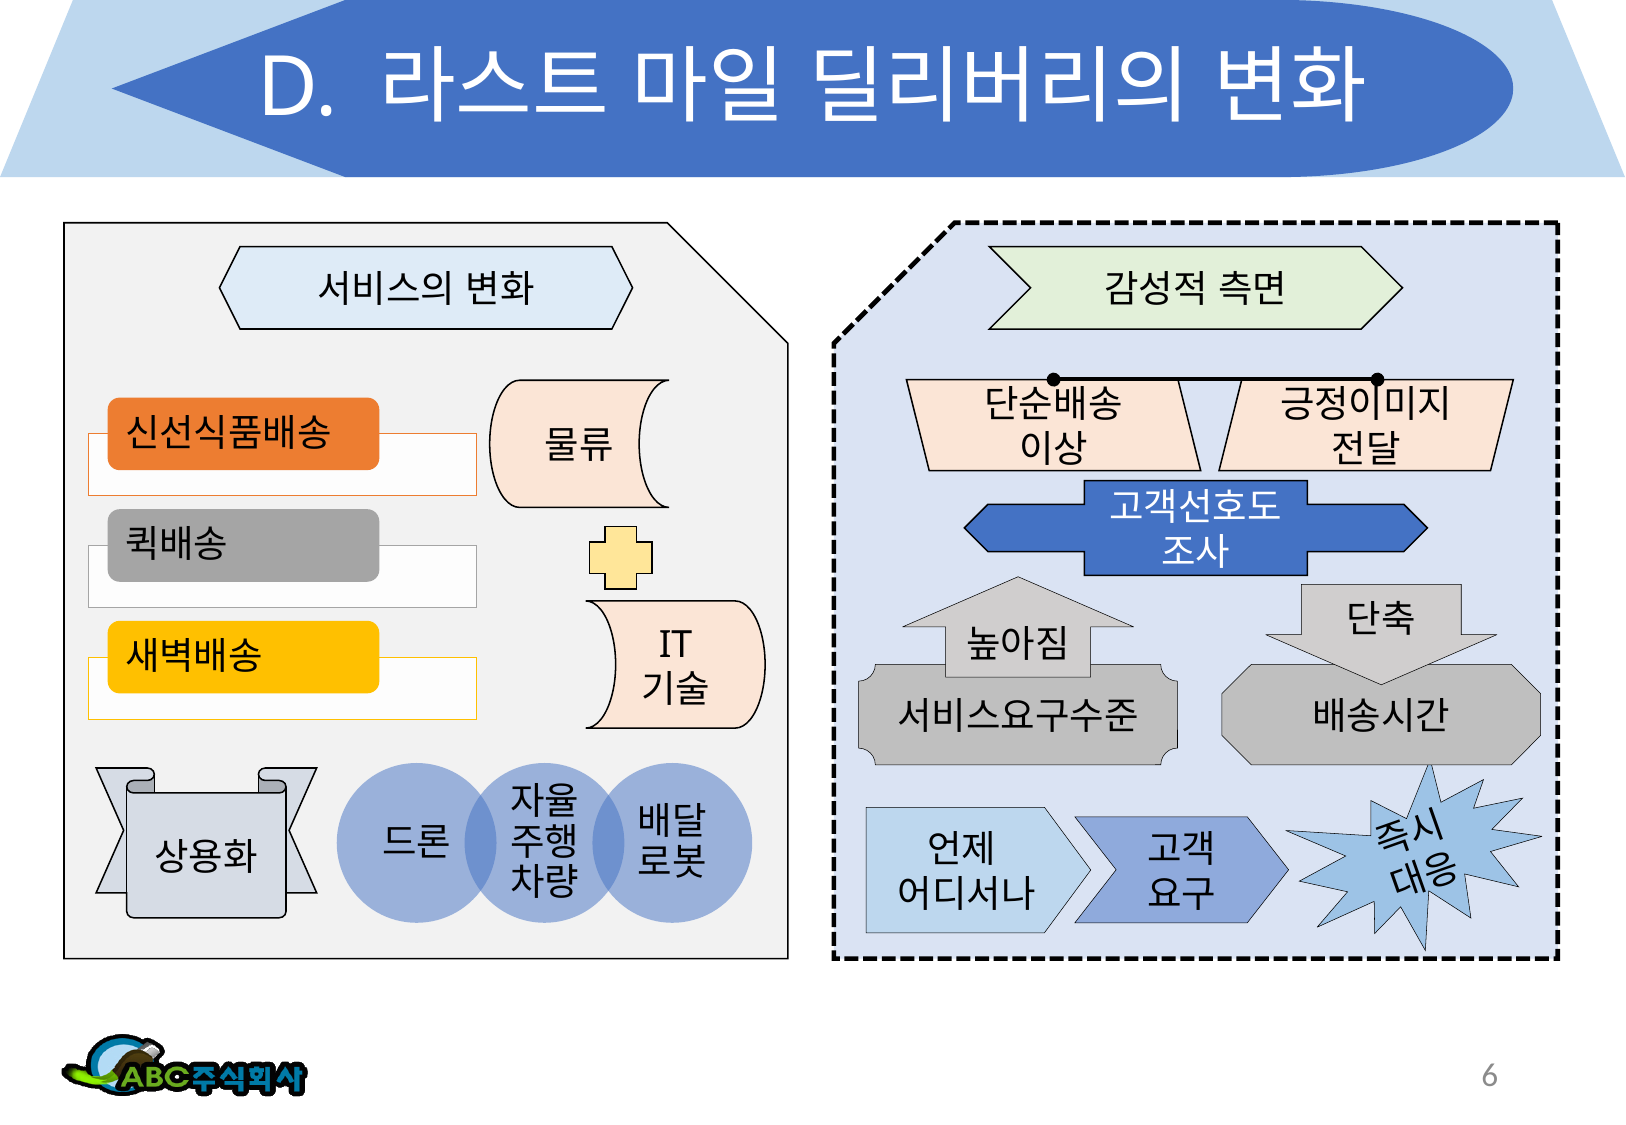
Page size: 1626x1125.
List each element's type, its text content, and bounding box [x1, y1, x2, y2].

text_box 단순배송 이상 [905, 378, 1203, 472]
text_box 고객 요구 [1072, 815, 1290, 924]
text_box 긍정이미지 전달 [1218, 378, 1515, 472]
text_box 언제 어디서나 [865, 806, 1093, 934]
text_box [589, 526, 653, 590]
text_box 높아짐 [902, 575, 1135, 679]
text_box 서비스요구수준 [857, 663, 1179, 766]
text_box [832, 221, 1559, 960]
title D. 라스트 마일 딜리버리의 변화 [0, 0, 1625, 178]
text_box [330, 762, 759, 923]
picture [50, 1027, 315, 1101]
text_box 감성적 측면 [1218, 245, 1404, 331]
text_box 서비스의 변화 [218, 245, 634, 331]
text_box IT 기술 [585, 599, 767, 730]
text_box 단축 [1265, 583, 1498, 686]
text_box 고객선호도 조사 [962, 479, 1429, 577]
slide_number 6 [1147, 1042, 1514, 1103]
text_box 배송시간 [1220, 663, 1542, 766]
text_box 즉시 대응 [1285, 766, 1543, 955]
text_box 물류 [488, 379, 670, 509]
text_box [62, 221, 789, 960]
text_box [88, 390, 477, 727]
text_box 감성적 측면 [986, 245, 1215, 331]
text_box 상용화 [94, 766, 319, 919]
